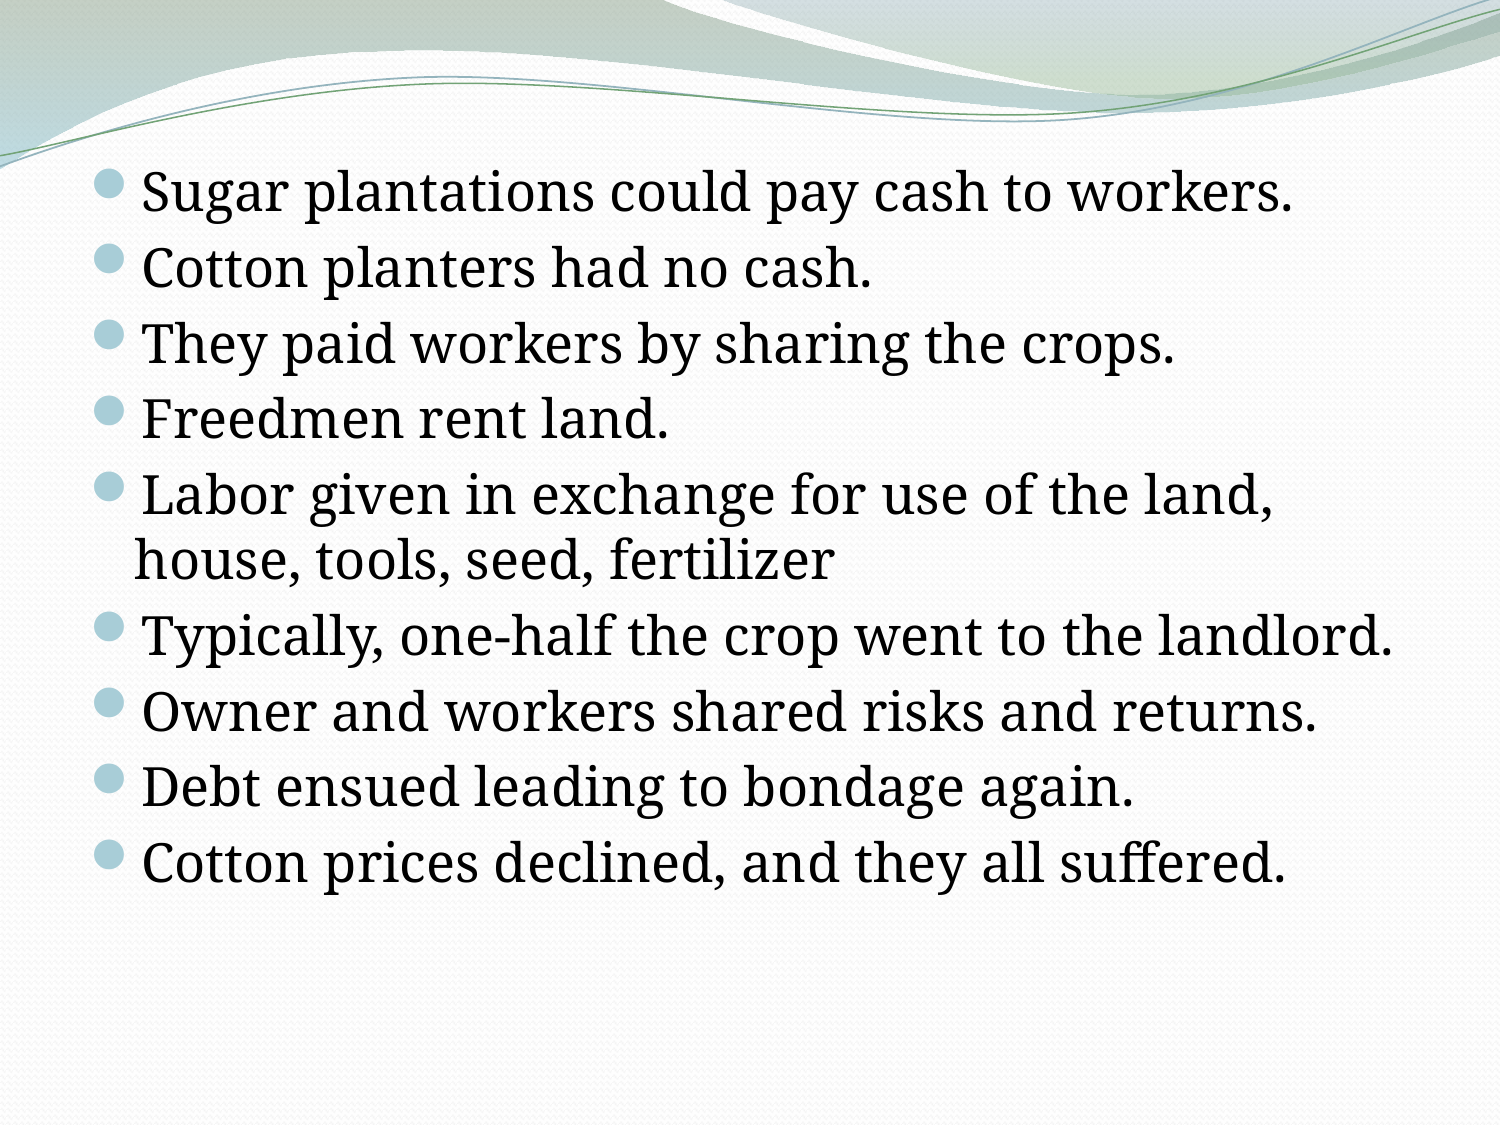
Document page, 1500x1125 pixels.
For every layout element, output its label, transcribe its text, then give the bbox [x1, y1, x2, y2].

list Sugar plantations could pay cash to workers. Cotton planters had no cash. They paid workers by sharing the crops. Freedmen rent land. Labor given in exchange for use of the land, house, tools, seed, fertilizer Typically, one-half the crop went to the landlord. Owner and workers shared risks and returns. Debt ensued leading to bondage again. Cotton prices declined, and they all suffered. [75, 149, 1425, 1038]
